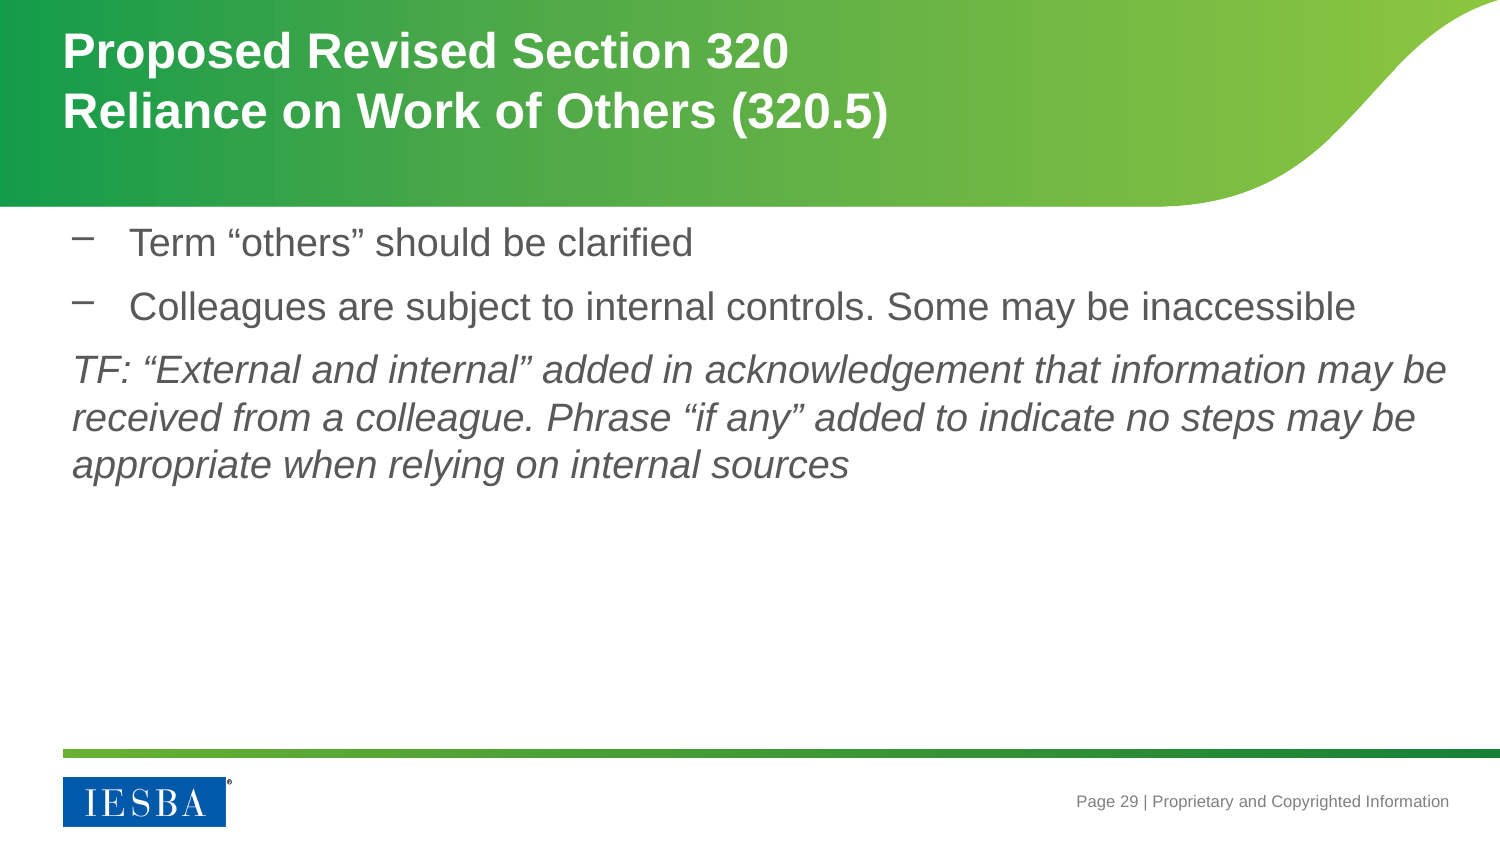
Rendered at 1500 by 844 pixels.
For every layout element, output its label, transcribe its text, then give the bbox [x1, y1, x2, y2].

picture [63, 777, 232, 827]
list Term “others” should be clarified Colleagues are subject to internal controls. Some may be inaccessible TF: “External and internal” added in acknowledgement that information may be received from a colleague. Phrase “if any” added to indicate no steps may be appropriate when relying on internal sources [0, 209, 1500, 747]
picture [0, 0, 1500, 207]
title Proposed Revised Section 320 Reliance on Work of Others (320.5) [62, 75, 1300, 142]
